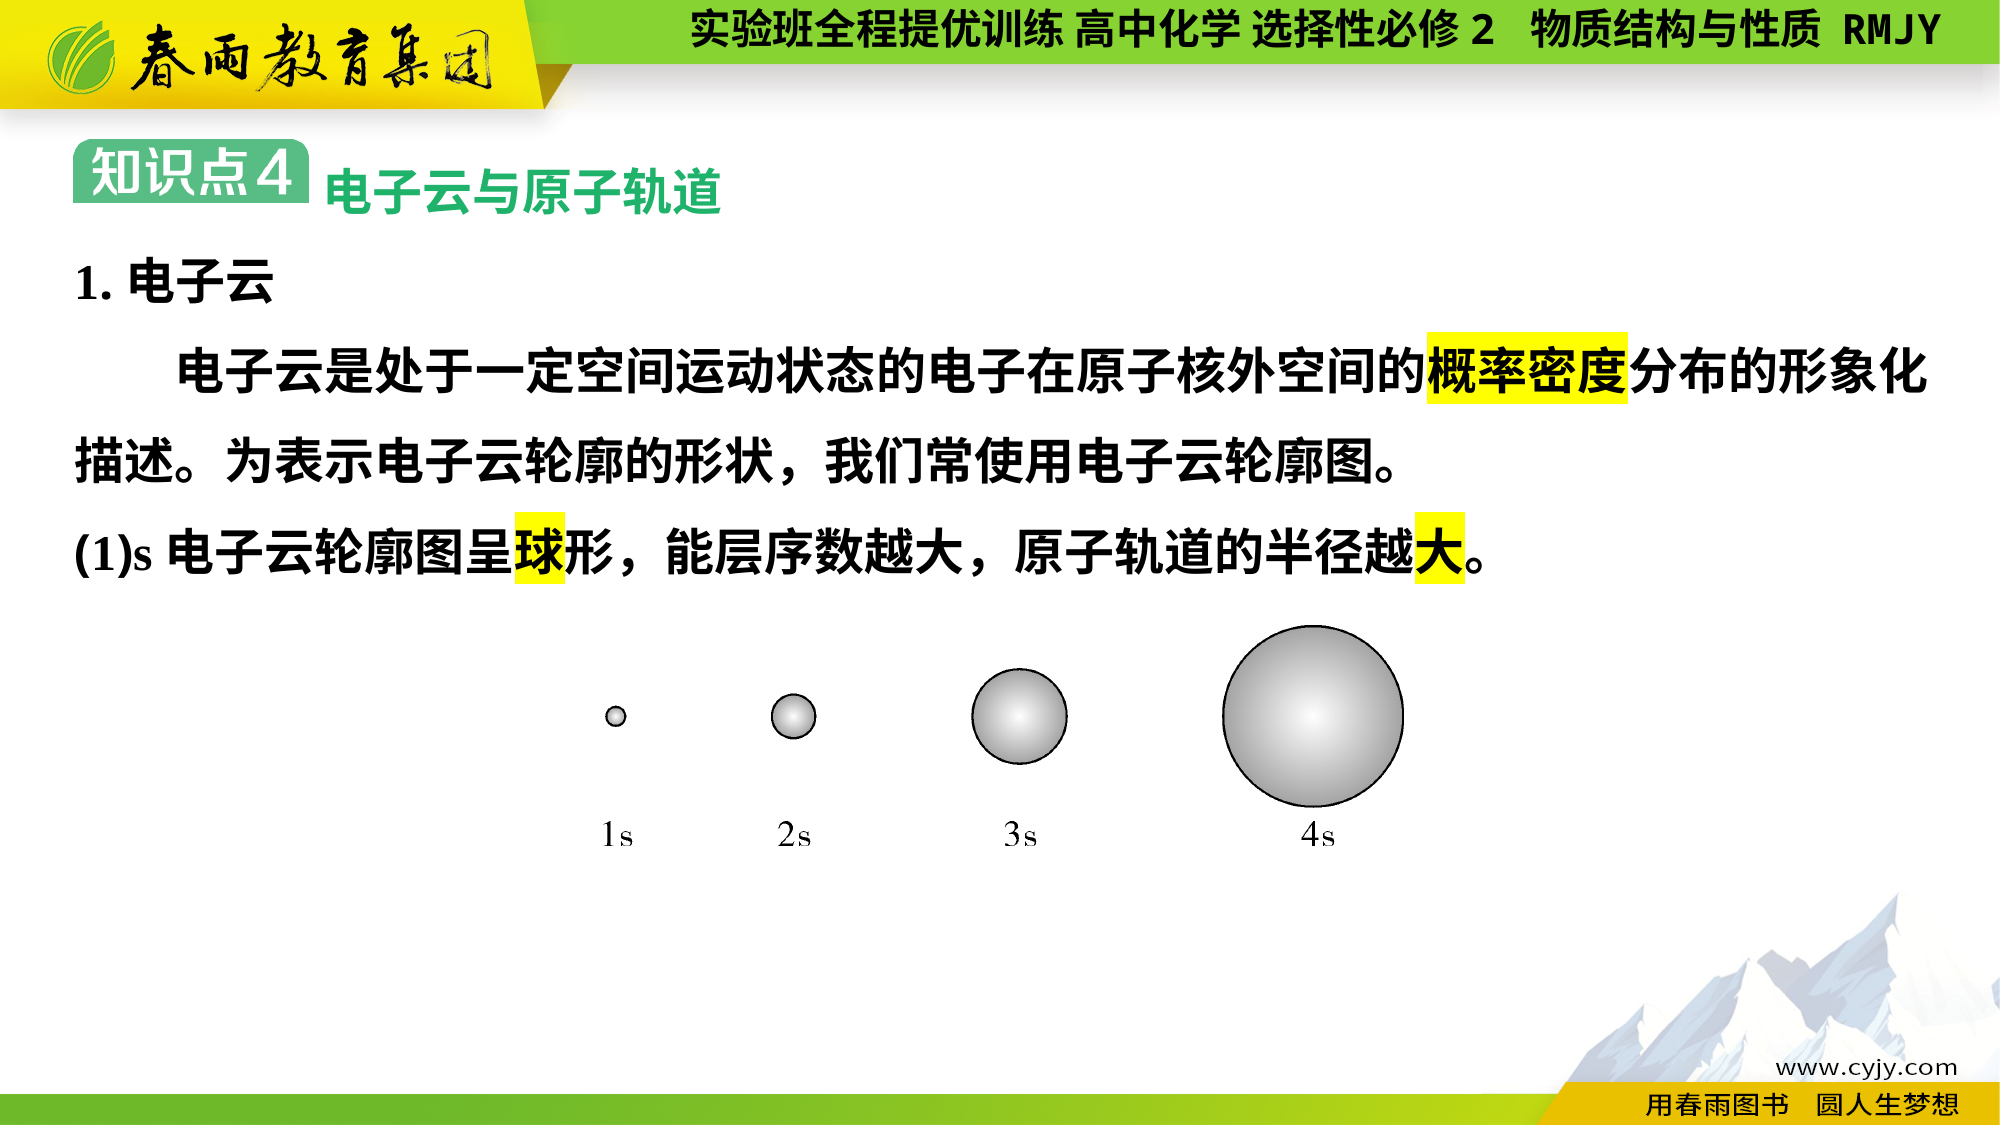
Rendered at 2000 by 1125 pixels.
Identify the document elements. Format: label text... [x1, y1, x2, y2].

list 电子云与原子轨道 1.电子云 电子云是处于一定空间运动状态的电子在原子核外空间的概率密度分布的形象化描述。为表示电子云轮廓的形状，我们常使用电子云轮廓图。 (1)s电子云轮廓图呈球形，能层序数越大，原子轨道的半径越大。 [59, 122, 1944, 592]
picture [0, 0, 2000, 1125]
